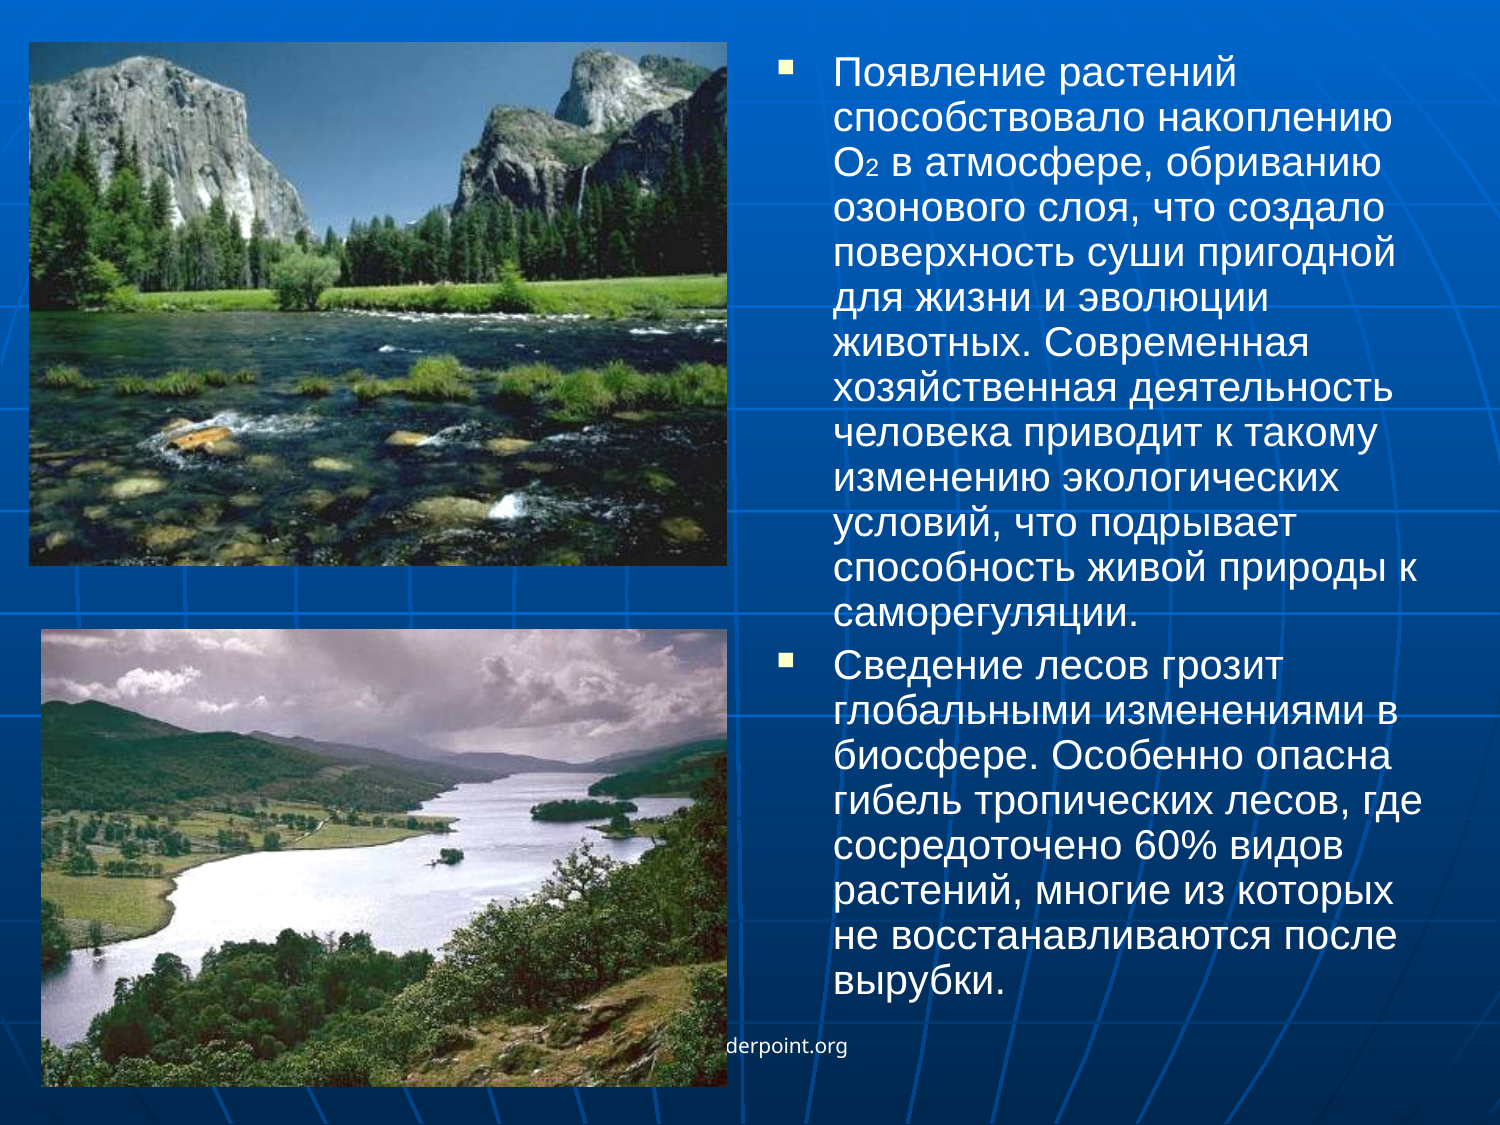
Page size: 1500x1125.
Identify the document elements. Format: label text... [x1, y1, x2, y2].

footer www.sliderpoint.org [512, 1024, 988, 1101]
list Появление растений способствовало накоплению О2 в атмосфере, обриванию озонового слоя, что создало поверхность суши пригодной для жизни и эволюции животных. Современная хозяйственная деятельность человека приводит к такому изменению экологических условий, что подрывает способность живой природы к саморегуляции. Сведение лесов грозит глобальными изменениями в биосфере. Особенно опасна гибель тропических лесов, где сосредоточено 60% видов растений, многие из которых не восстанавливаются после вырубки. [761, 42, 1460, 1083]
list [29, 42, 727, 566]
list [40, 629, 727, 1088]
